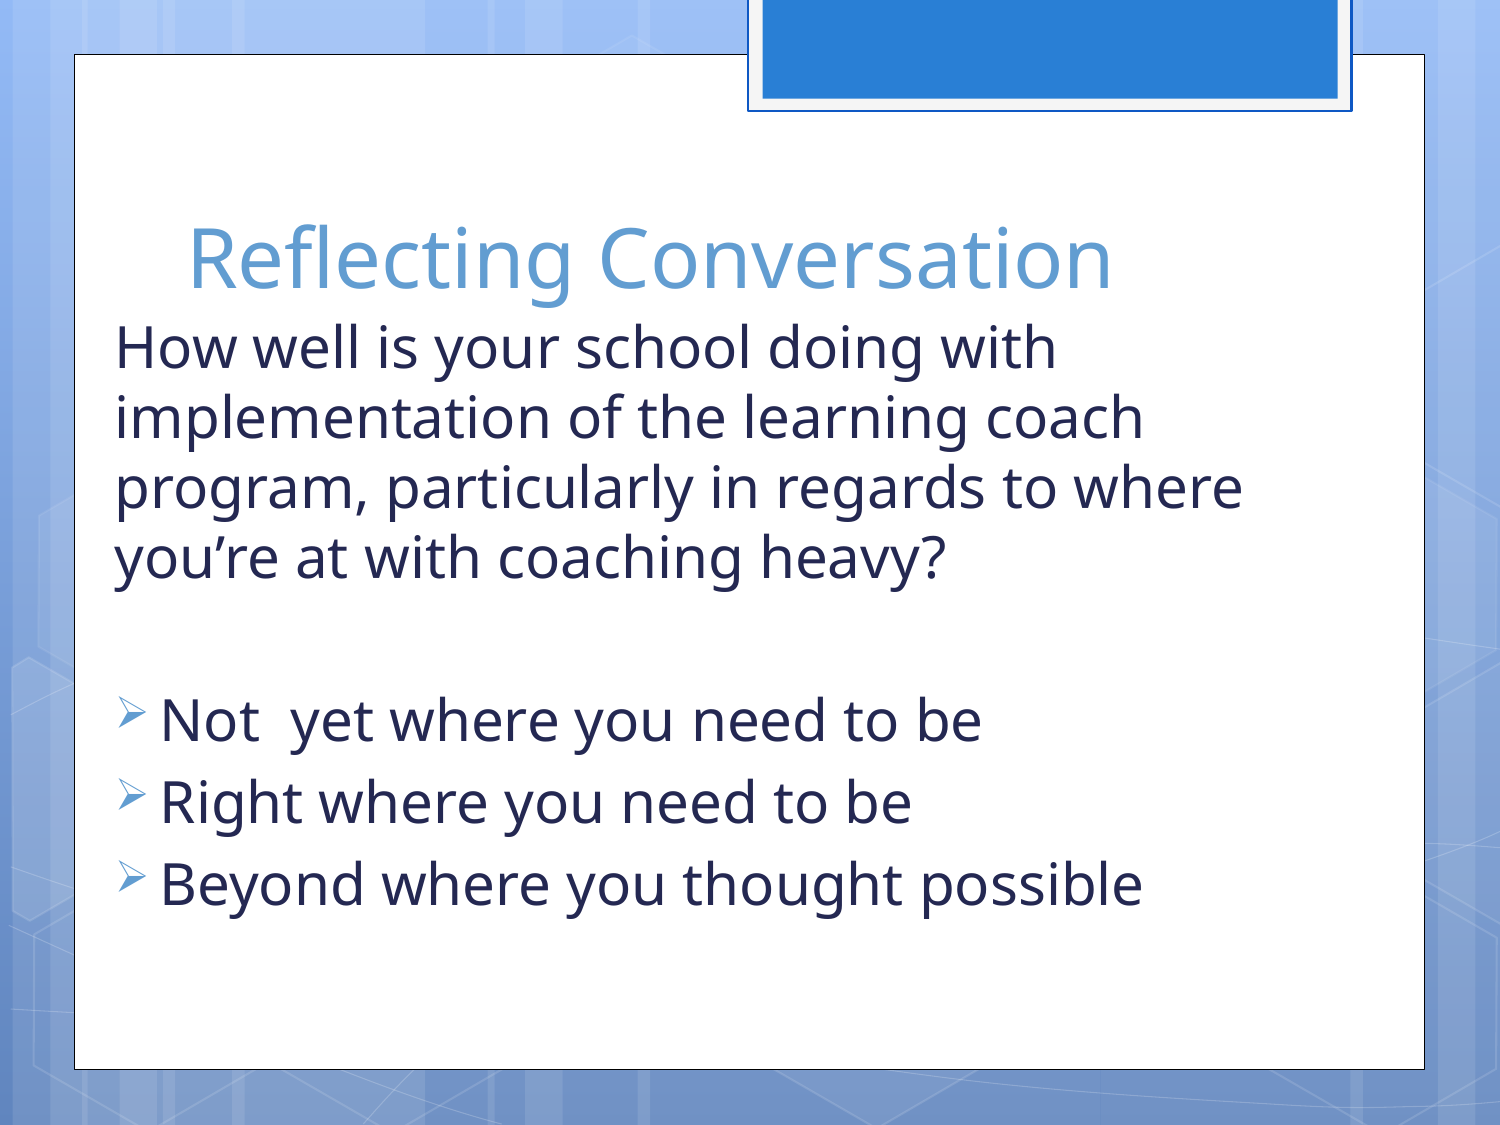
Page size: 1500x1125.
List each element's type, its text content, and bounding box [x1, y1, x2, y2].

list How well is your school doing with implementation of the learning coach program, particularly in regards to where you’re at with coaching heavy? Not yet where you need to be Right where you need to be Beyond where you thought possible [88, 302, 1376, 957]
title Reflecting Conversation [171, 125, 1324, 302]
